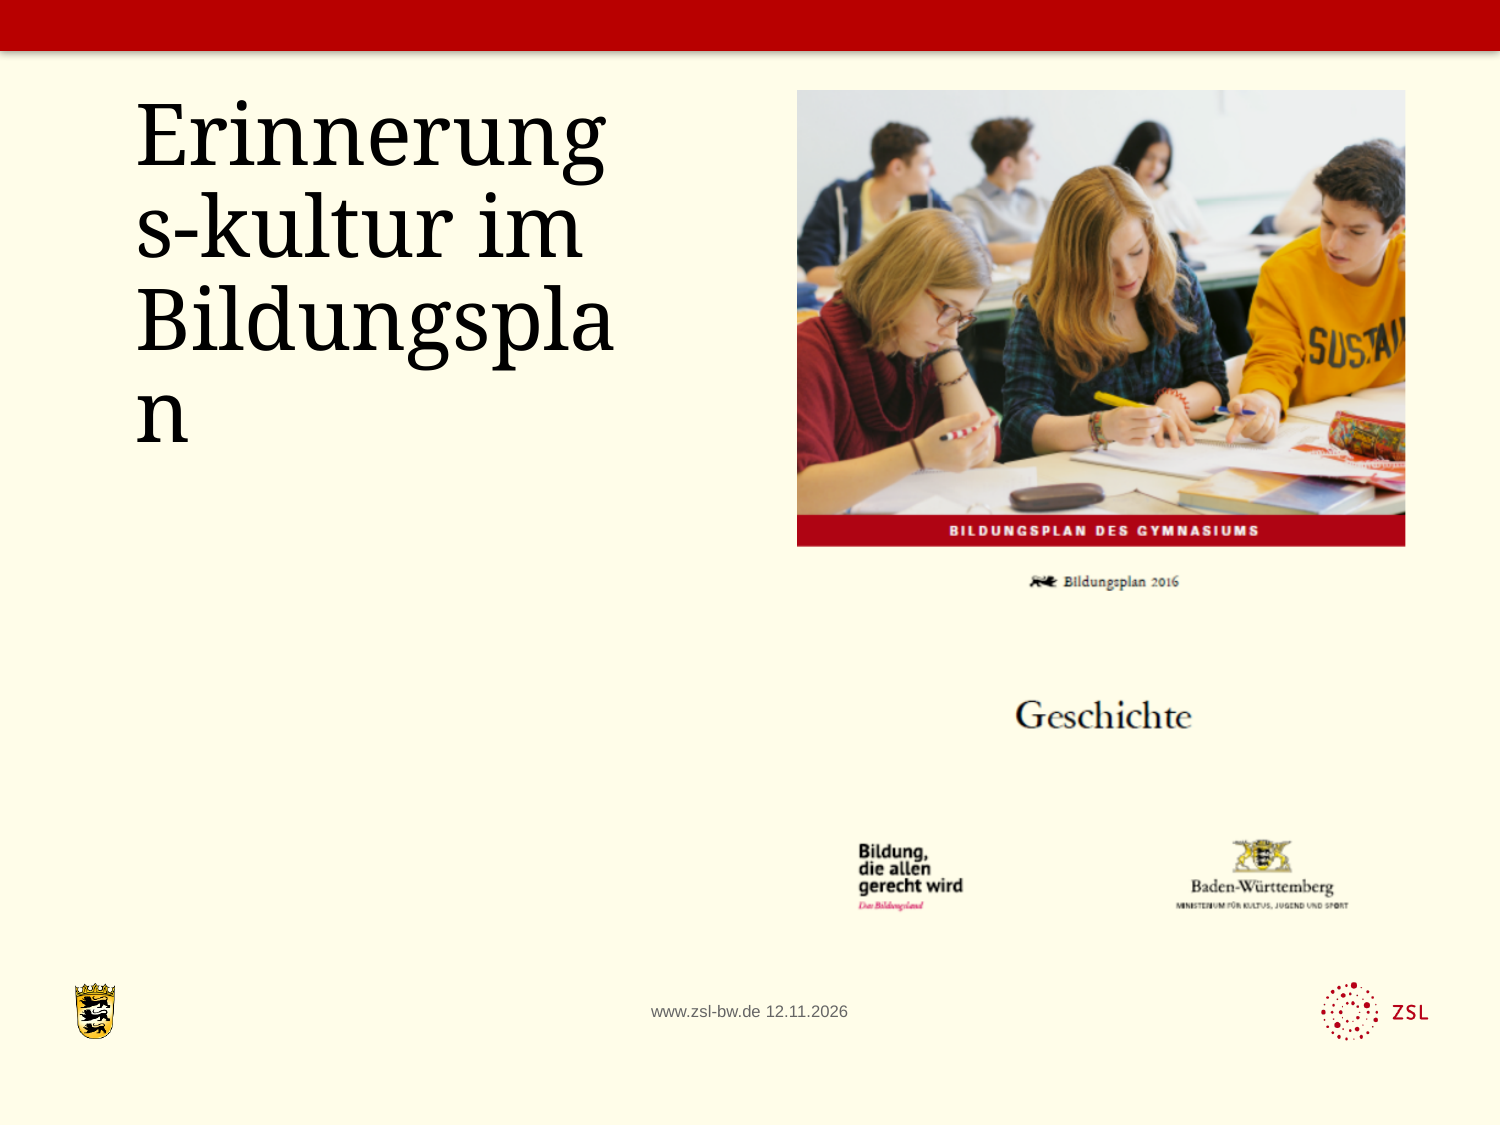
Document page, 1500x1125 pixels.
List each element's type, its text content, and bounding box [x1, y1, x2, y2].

picture [796, 89, 1406, 940]
picture [1320, 981, 1429, 1041]
text_box Erinnerungs-kultur im Bildungsplan [123, 86, 656, 498]
picture [73, 981, 117, 1041]
